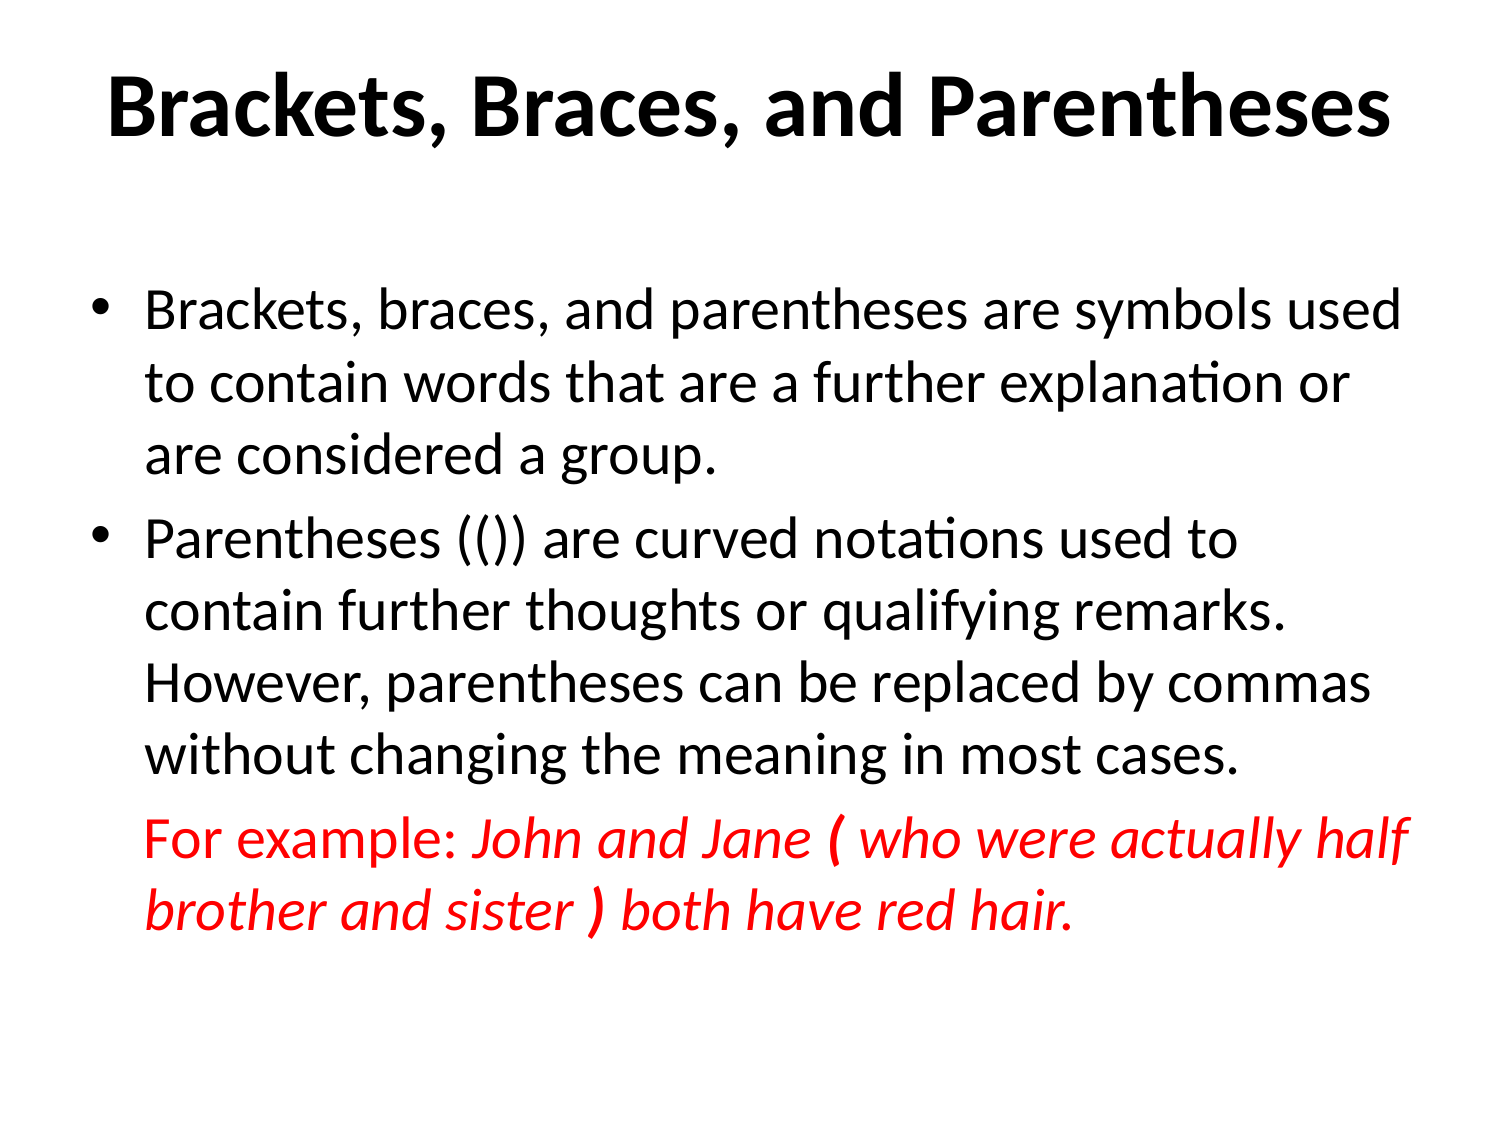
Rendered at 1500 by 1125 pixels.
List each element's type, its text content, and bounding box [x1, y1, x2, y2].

list Brackets, braces, and parentheses are symbols used to contain words that are a further explanation or are considered a group. Parentheses (()) are curved notations used to contain further thoughts or qualifying remarks. However, parentheses can be replaced by commas without changing the meaning in most cases. For example: John and Jane ( who were actually half brother and sister ) both have red hair. [75, 262, 1425, 1005]
title Brackets, Braces, and Parentheses [75, 23, 1425, 176]
